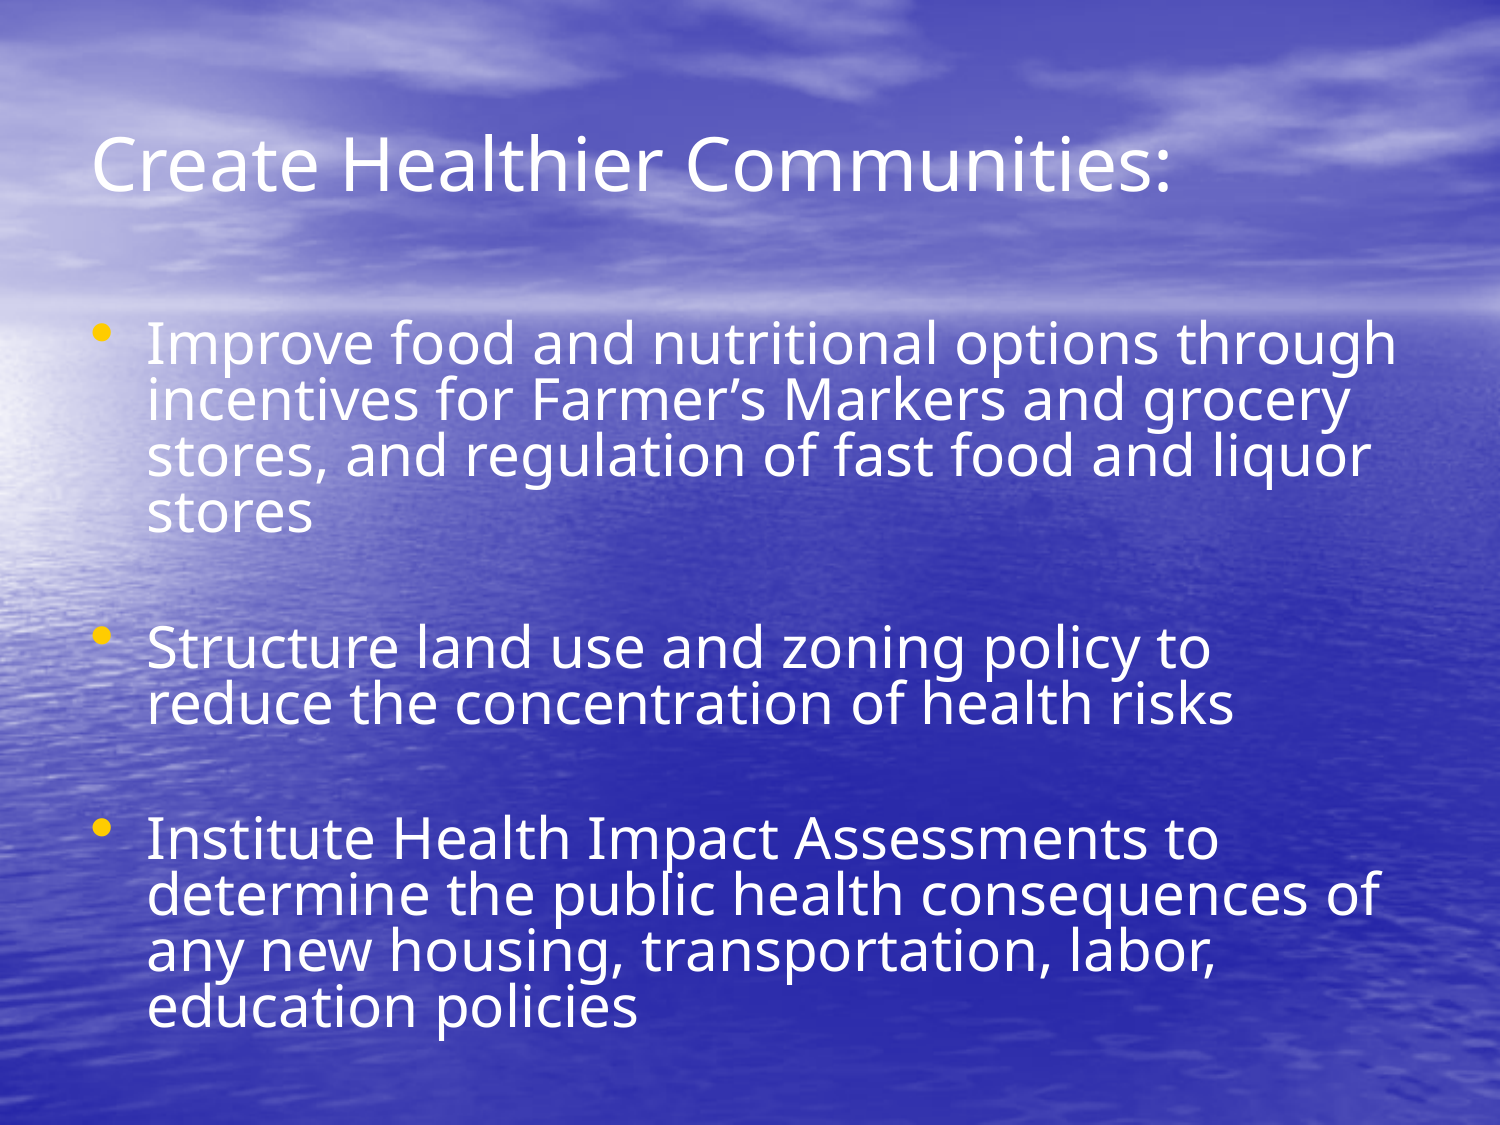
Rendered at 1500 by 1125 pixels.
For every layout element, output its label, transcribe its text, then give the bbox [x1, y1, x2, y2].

list Improve food and nutritional options through incentives for Farmer’s Markers and grocery stores, and regulation of fast food and liquor stores Structure land use and zoning policy to reduce the concentration of health risks Institute Health Impact Assessments to determine the public health consequences of any new housing, transportation, labor, education policies [74, 312, 1426, 988]
title Create Healthier Communities: [74, 47, 1426, 276]
